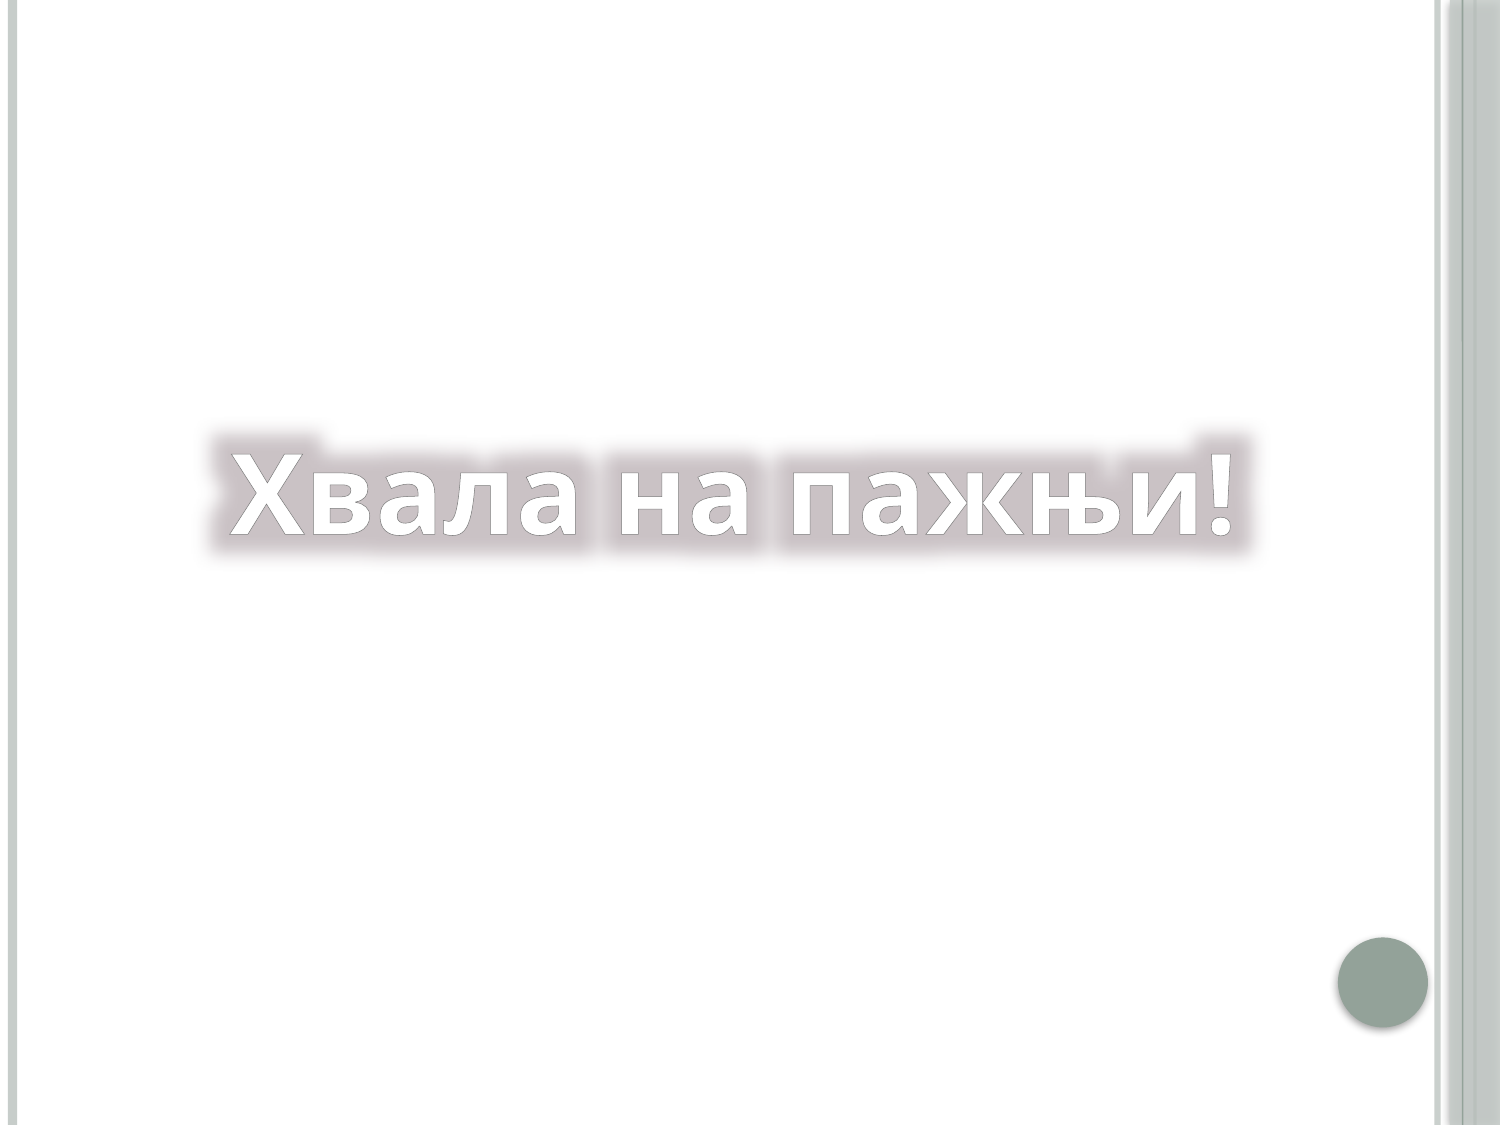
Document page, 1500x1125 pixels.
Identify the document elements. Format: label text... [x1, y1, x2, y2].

text_box Хвала на пажњи! [214, 414, 1253, 565]
